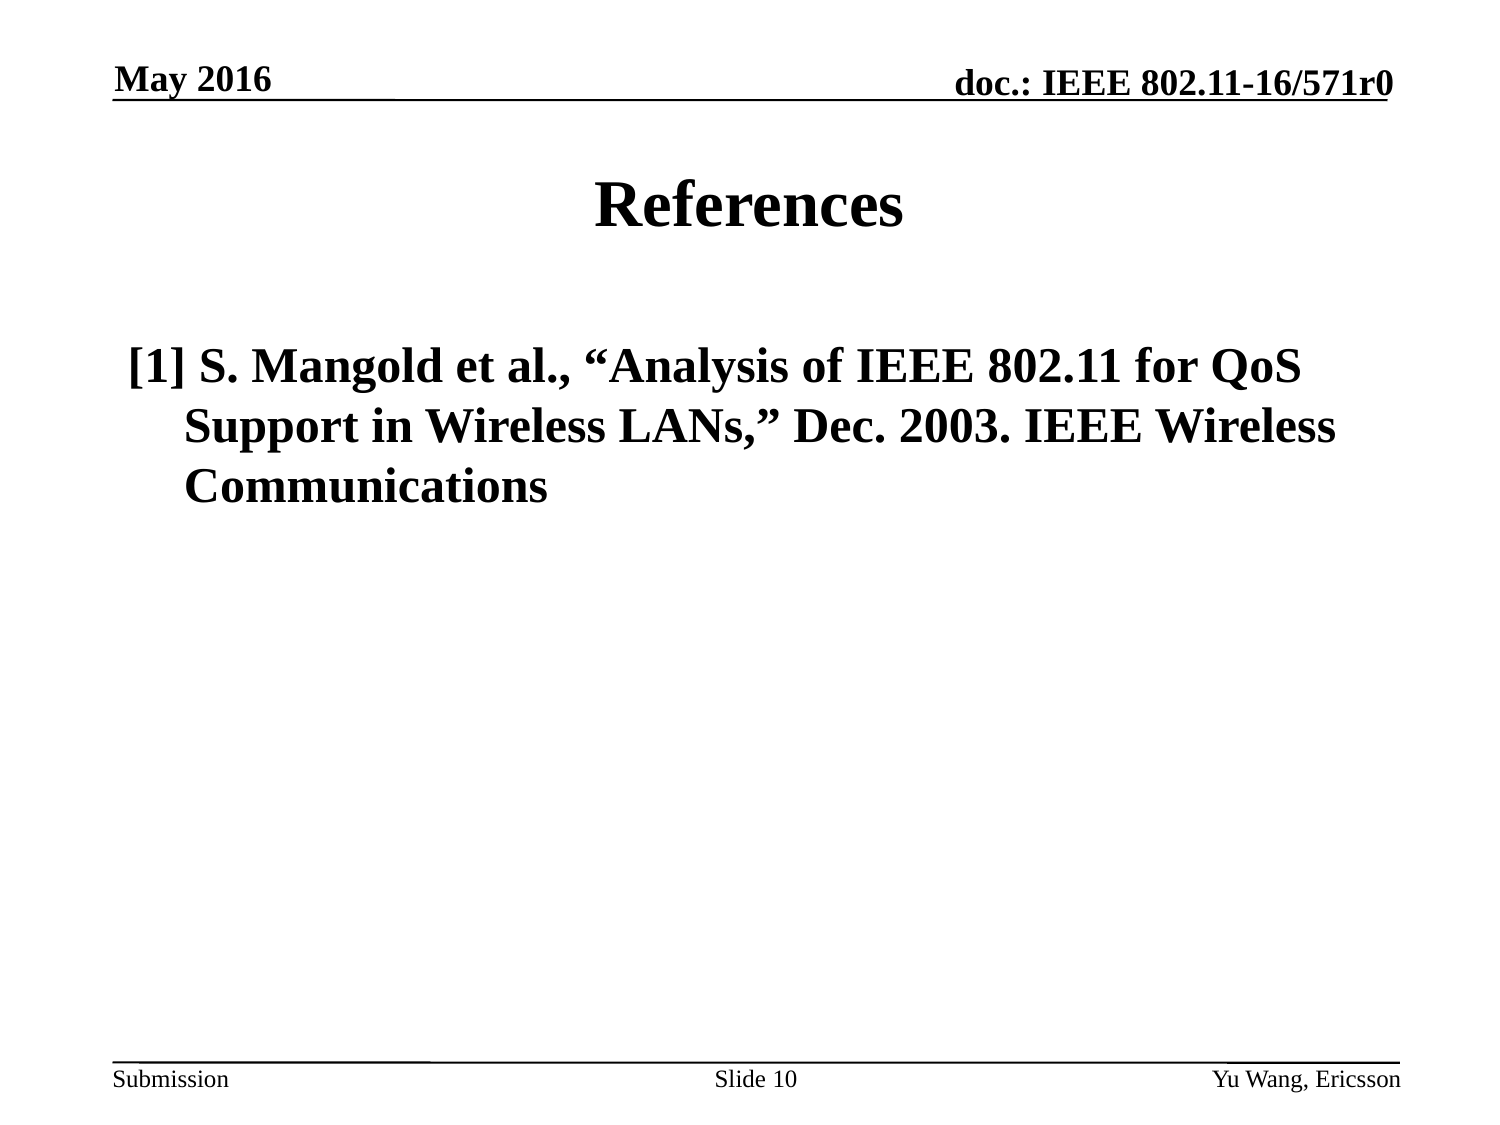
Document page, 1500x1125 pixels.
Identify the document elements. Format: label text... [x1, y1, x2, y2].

title References [112, 112, 1388, 288]
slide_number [114, 54, 423, 100]
footer Yu Wang, Ericsson [878, 1061, 1402, 1093]
slide_number Slide 10 [712, 1061, 800, 1123]
list [1] S. Mangold et al., “Analysis of IEEE 802.11 for QoS Support in Wireless LANs,” Dec. 2003. IEEE Wireless Communications [112, 324, 1388, 1000]
